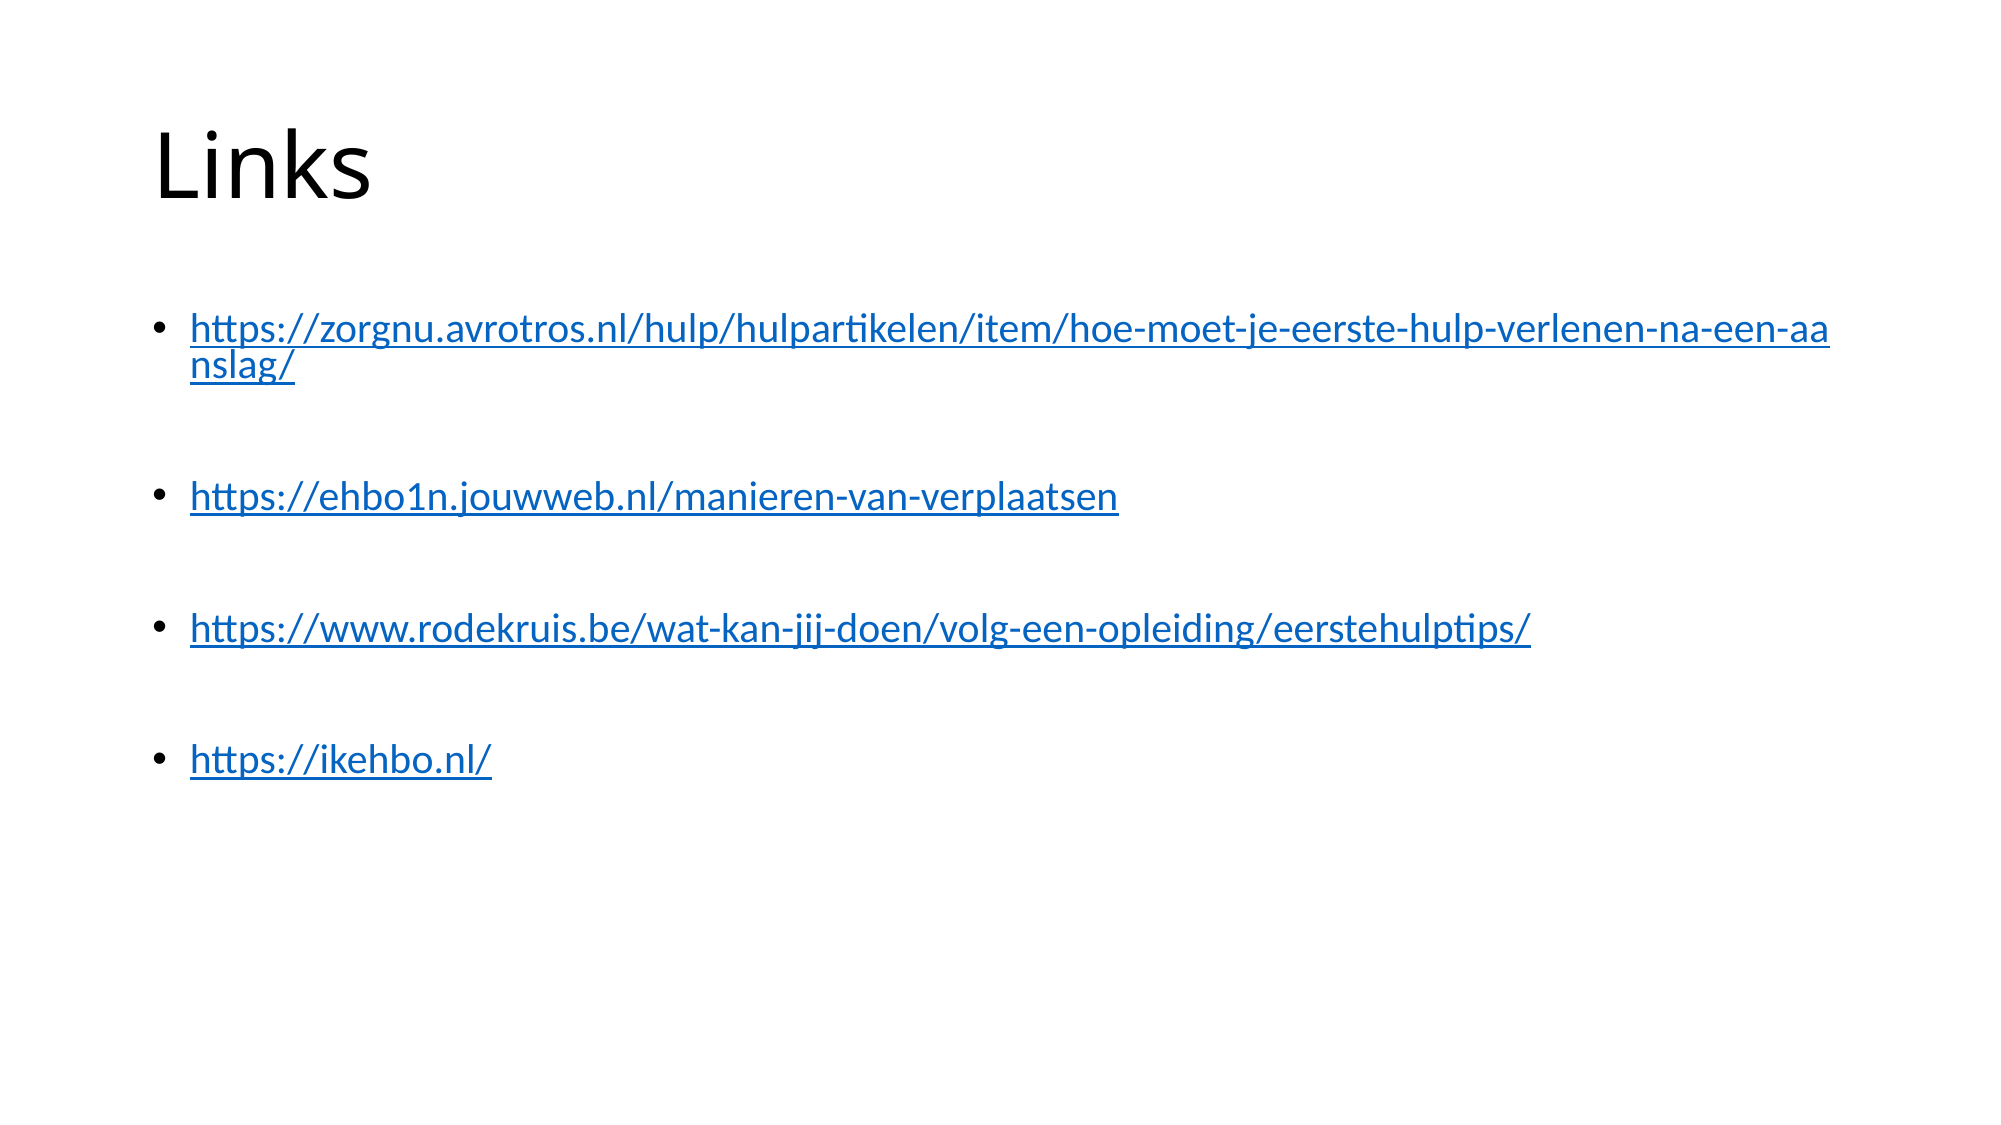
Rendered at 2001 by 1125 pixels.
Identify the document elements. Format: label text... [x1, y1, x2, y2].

title Links [137, 59, 1863, 278]
list https://zorgnu.avrotros.nl/hulp/hulpartikelen/item/hoe-moet-je-eerste-hulp-verlenen-na-een-aanslag/ https://ehbo1n.jouwweb.nl/manieren-van-verplaatsen https://www.rodekruis.be/wat-kan-jij-doen/volg-een-opleiding/eerstehulptips/ https://ikehbo.nl/ [137, 299, 1863, 1014]
